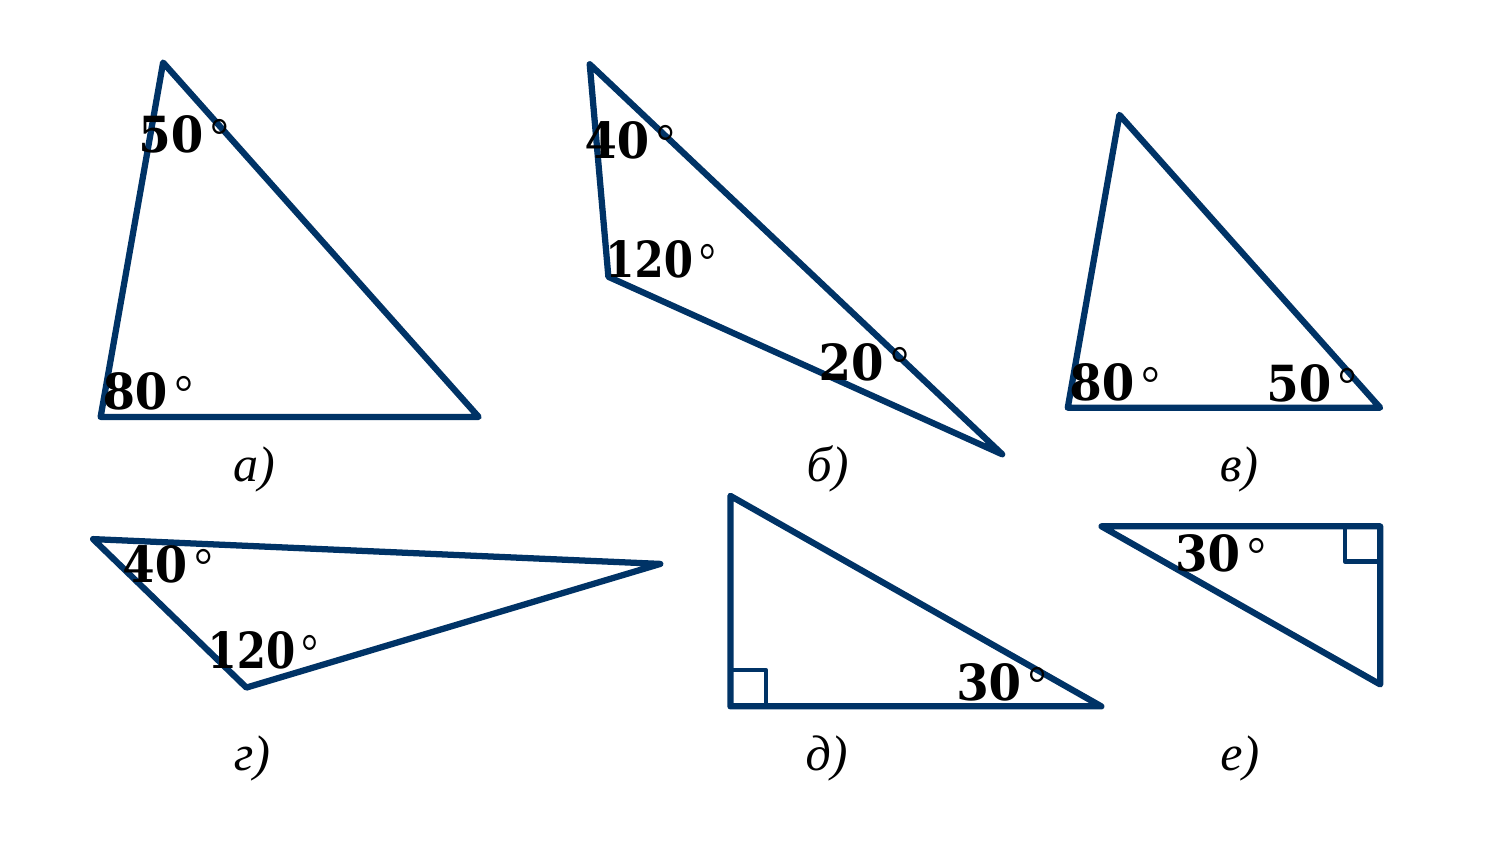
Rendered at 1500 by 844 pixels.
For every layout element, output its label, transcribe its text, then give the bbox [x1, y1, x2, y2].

text_box a) [218, 430, 290, 456]
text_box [1067, 114, 1381, 414]
text_box [728, 668, 768, 707]
text_box [1343, 524, 1382, 564]
text_box е) [1205, 712, 1275, 788]
text_box г) [219, 712, 286, 788]
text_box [100, 62, 479, 422]
text_box б) [791, 424, 864, 500]
text_box д) [790, 713, 863, 788]
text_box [527, 166, 1065, 393]
text_box [728, 494, 1104, 709]
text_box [108, 458, 646, 682]
text_box [1099, 524, 1383, 687]
text_box в) [1205, 423, 1274, 499]
